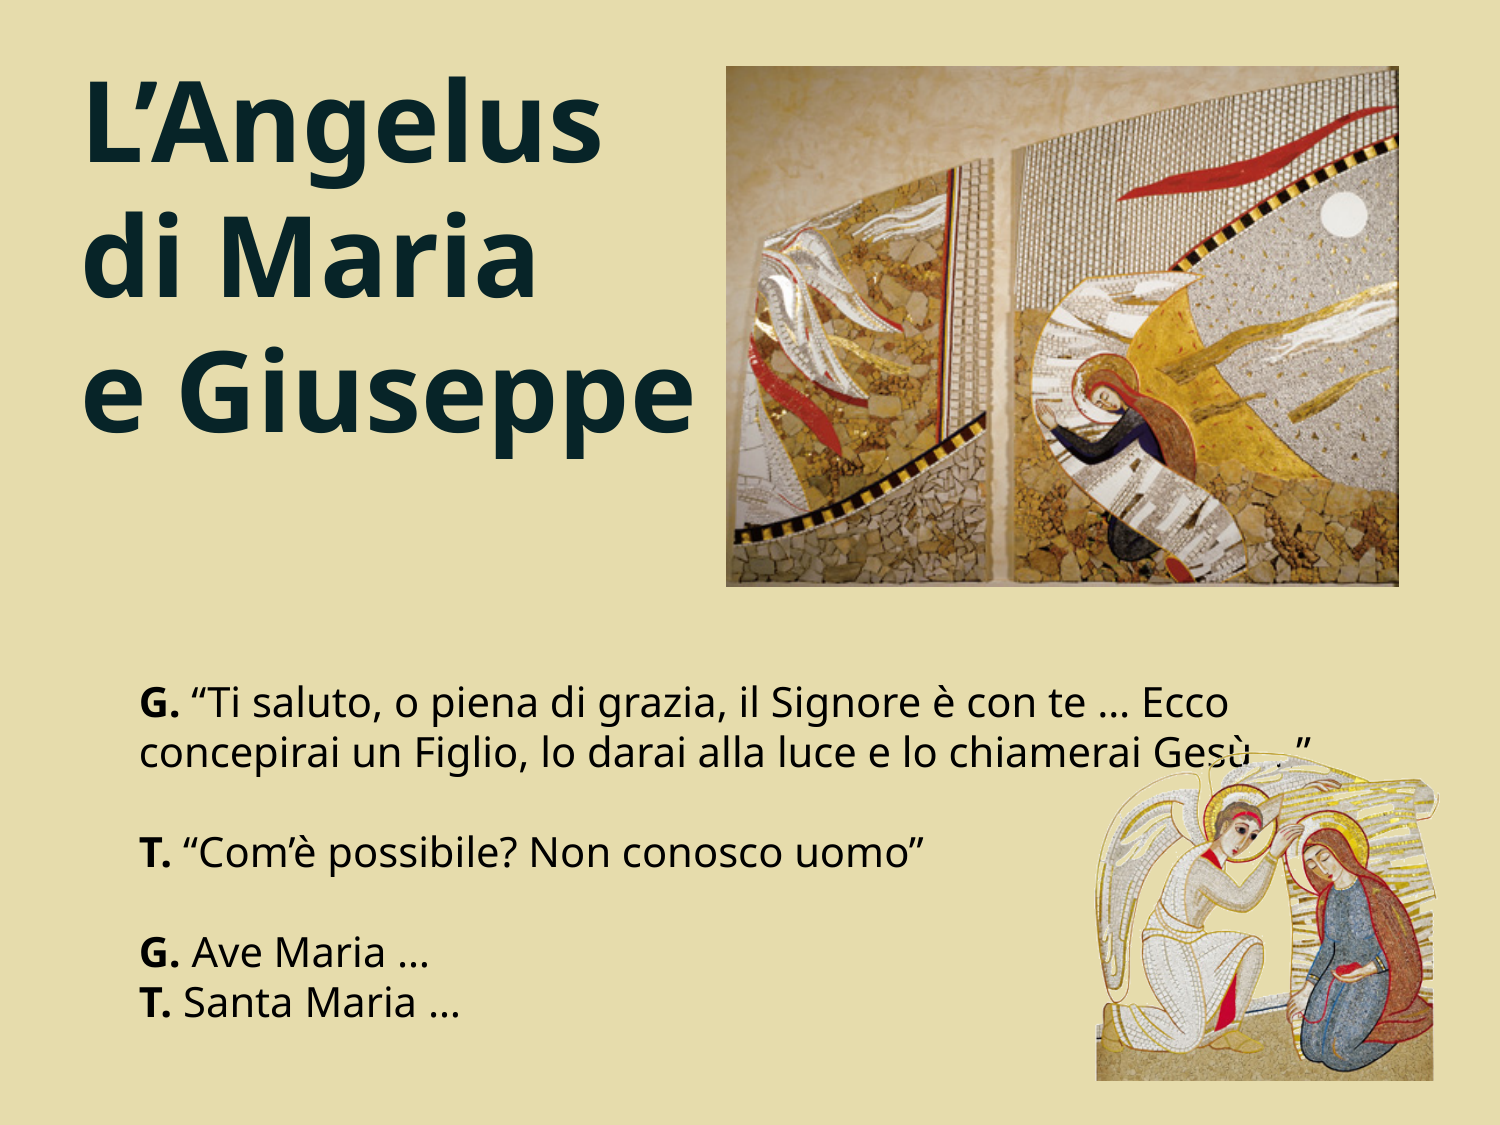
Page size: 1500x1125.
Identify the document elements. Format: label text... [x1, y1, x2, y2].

text_box G. “Ti saluto, o piena di grazia, il Signore è con te … Ecco concepirai un Figlio, lo darai alla luce e lo chiamerai Gesù …” T. “Com’è possibile? Non conosco uomo” G. Ave Maria … T. Santa Maria … [123, 668, 1435, 1034]
picture [1092, 739, 1442, 1082]
picture [726, 66, 1399, 587]
text_box L’Angelus di Maria e Giuseppe [64, 42, 1391, 463]
